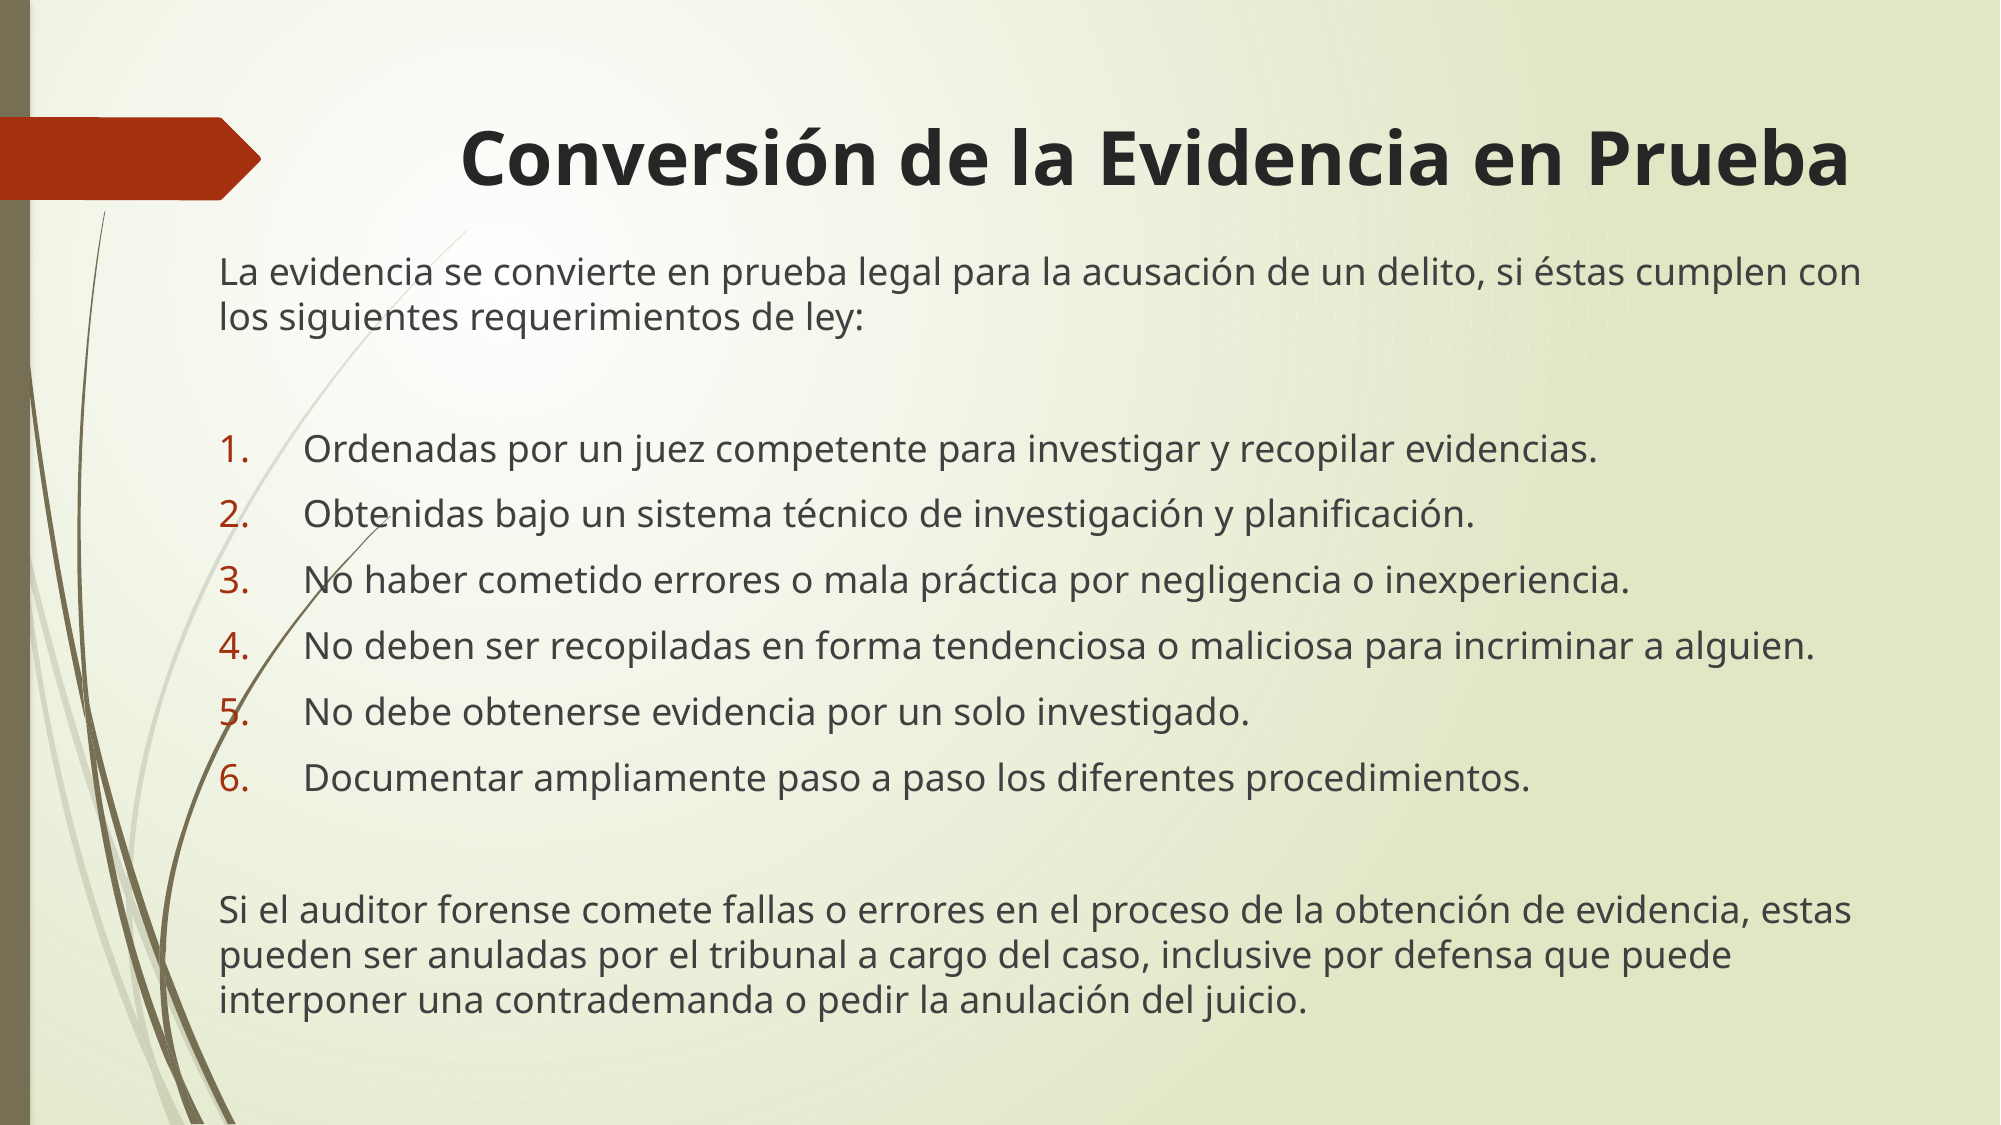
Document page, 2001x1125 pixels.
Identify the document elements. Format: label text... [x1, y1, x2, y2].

list La evidencia se convierte en prueba legal para la acusación de un delito, si éstas cumplen con los siguientes requerimientos de ley: Ordenadas por un juez competente para investigar y recopilar evidencias. Obtenidas bajo un sistema técnico de investigación y planificación. No haber cometido errores o mala práctica por negligencia o inexperiencia. No deben ser recopiladas en forma tendenciosa o maliciosa para incriminar a alguien. No debe obtenerse evidencia por un solo investigado. Documentar ampliamente paso a paso los diferentes procedimientos. Si el auditor forense comete fallas o errores en el proceso de la obtención de evidencia, estas pueden ser anuladas por el tribunal a cargo del caso, inclusive por defensa que puede interponer una contrademanda o pedir la anulación del juicio. [203, 240, 1938, 1071]
title Conversión de la Evidencia en Prueba [425, 102, 1888, 240]
